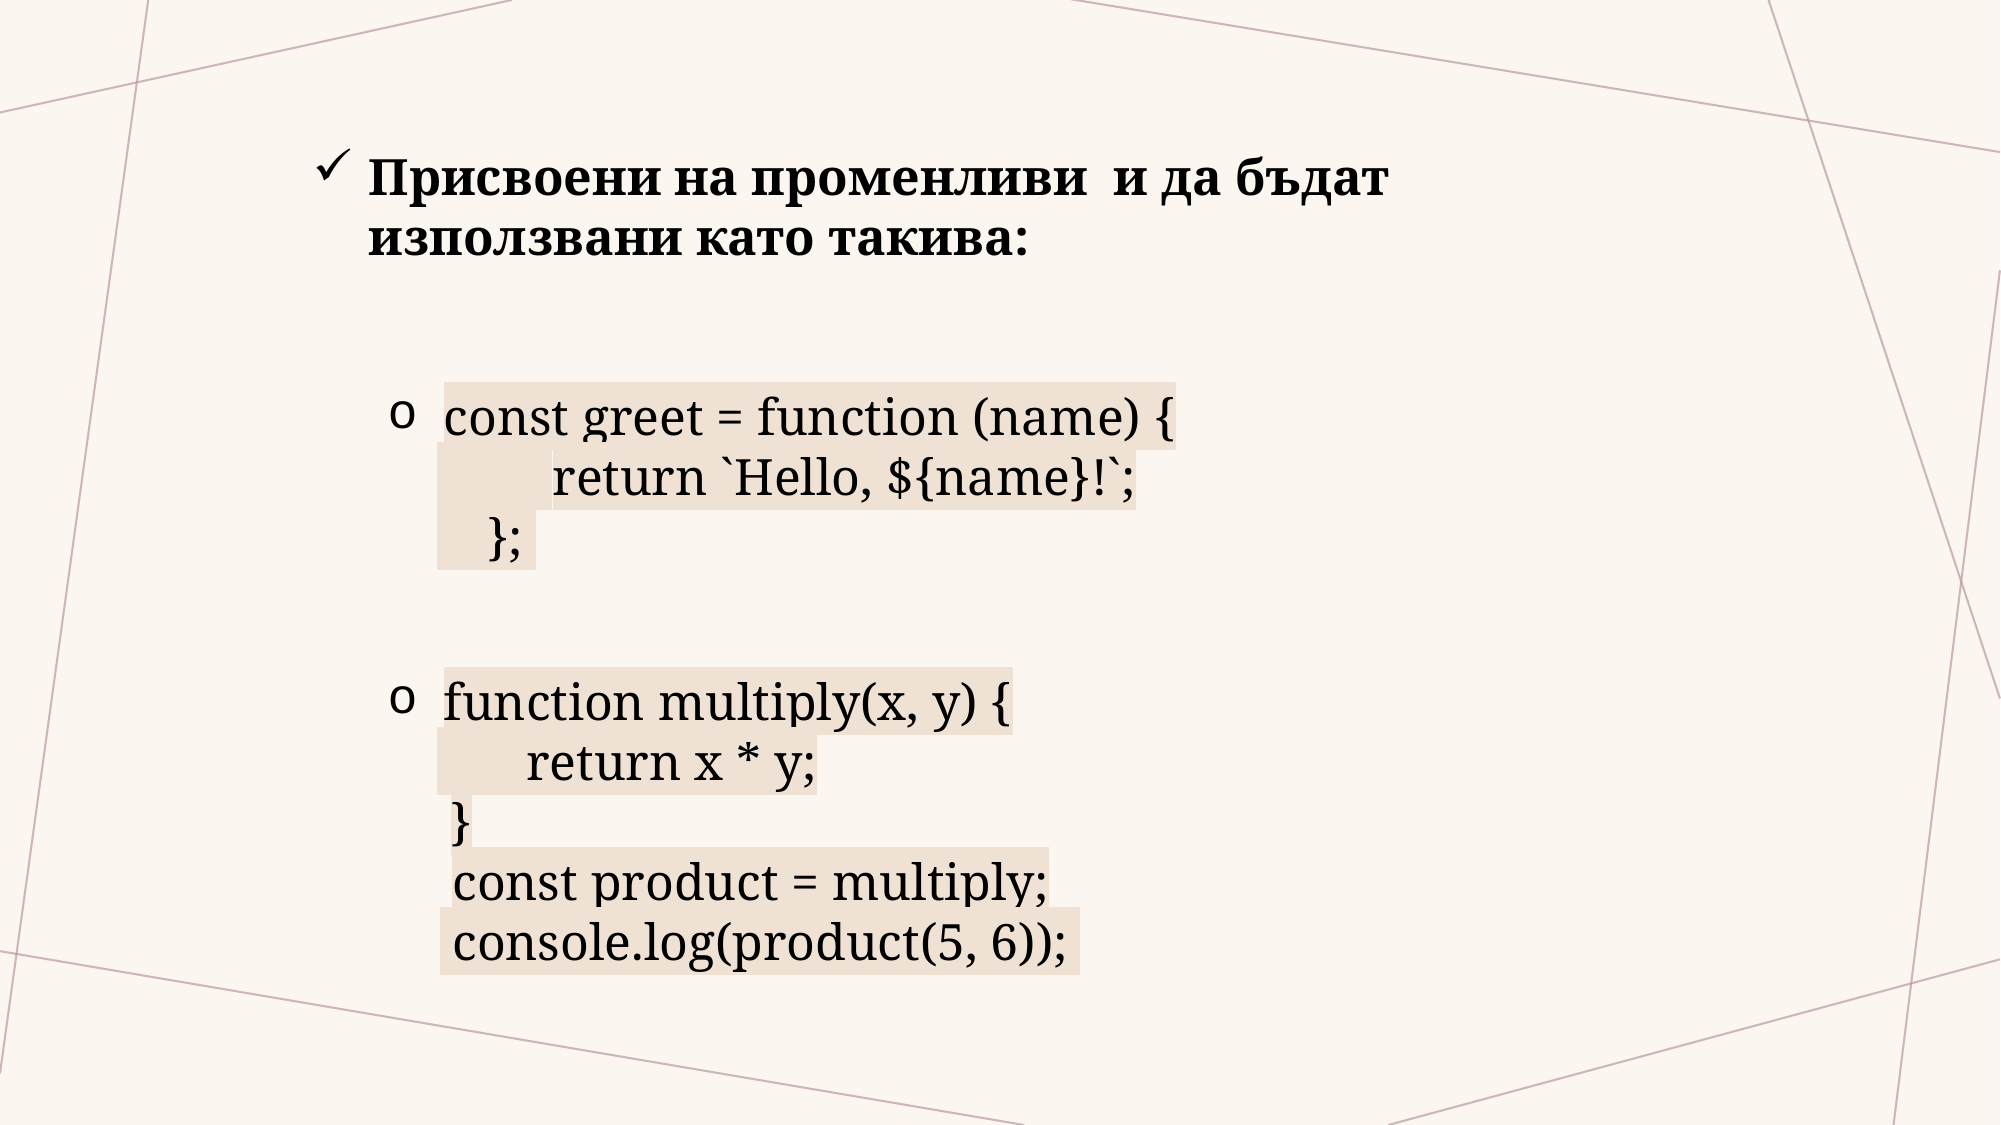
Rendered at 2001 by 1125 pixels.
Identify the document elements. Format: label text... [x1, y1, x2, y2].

text_box Присвоени на променливи и да бъдат използвани като такива: const greet = function (name) { return `Hello, ${name}!`; }; function multiply(x, y) { return x * y; } const product = multiply; console.log(product(5, 6)); [297, 138, 1702, 979]
